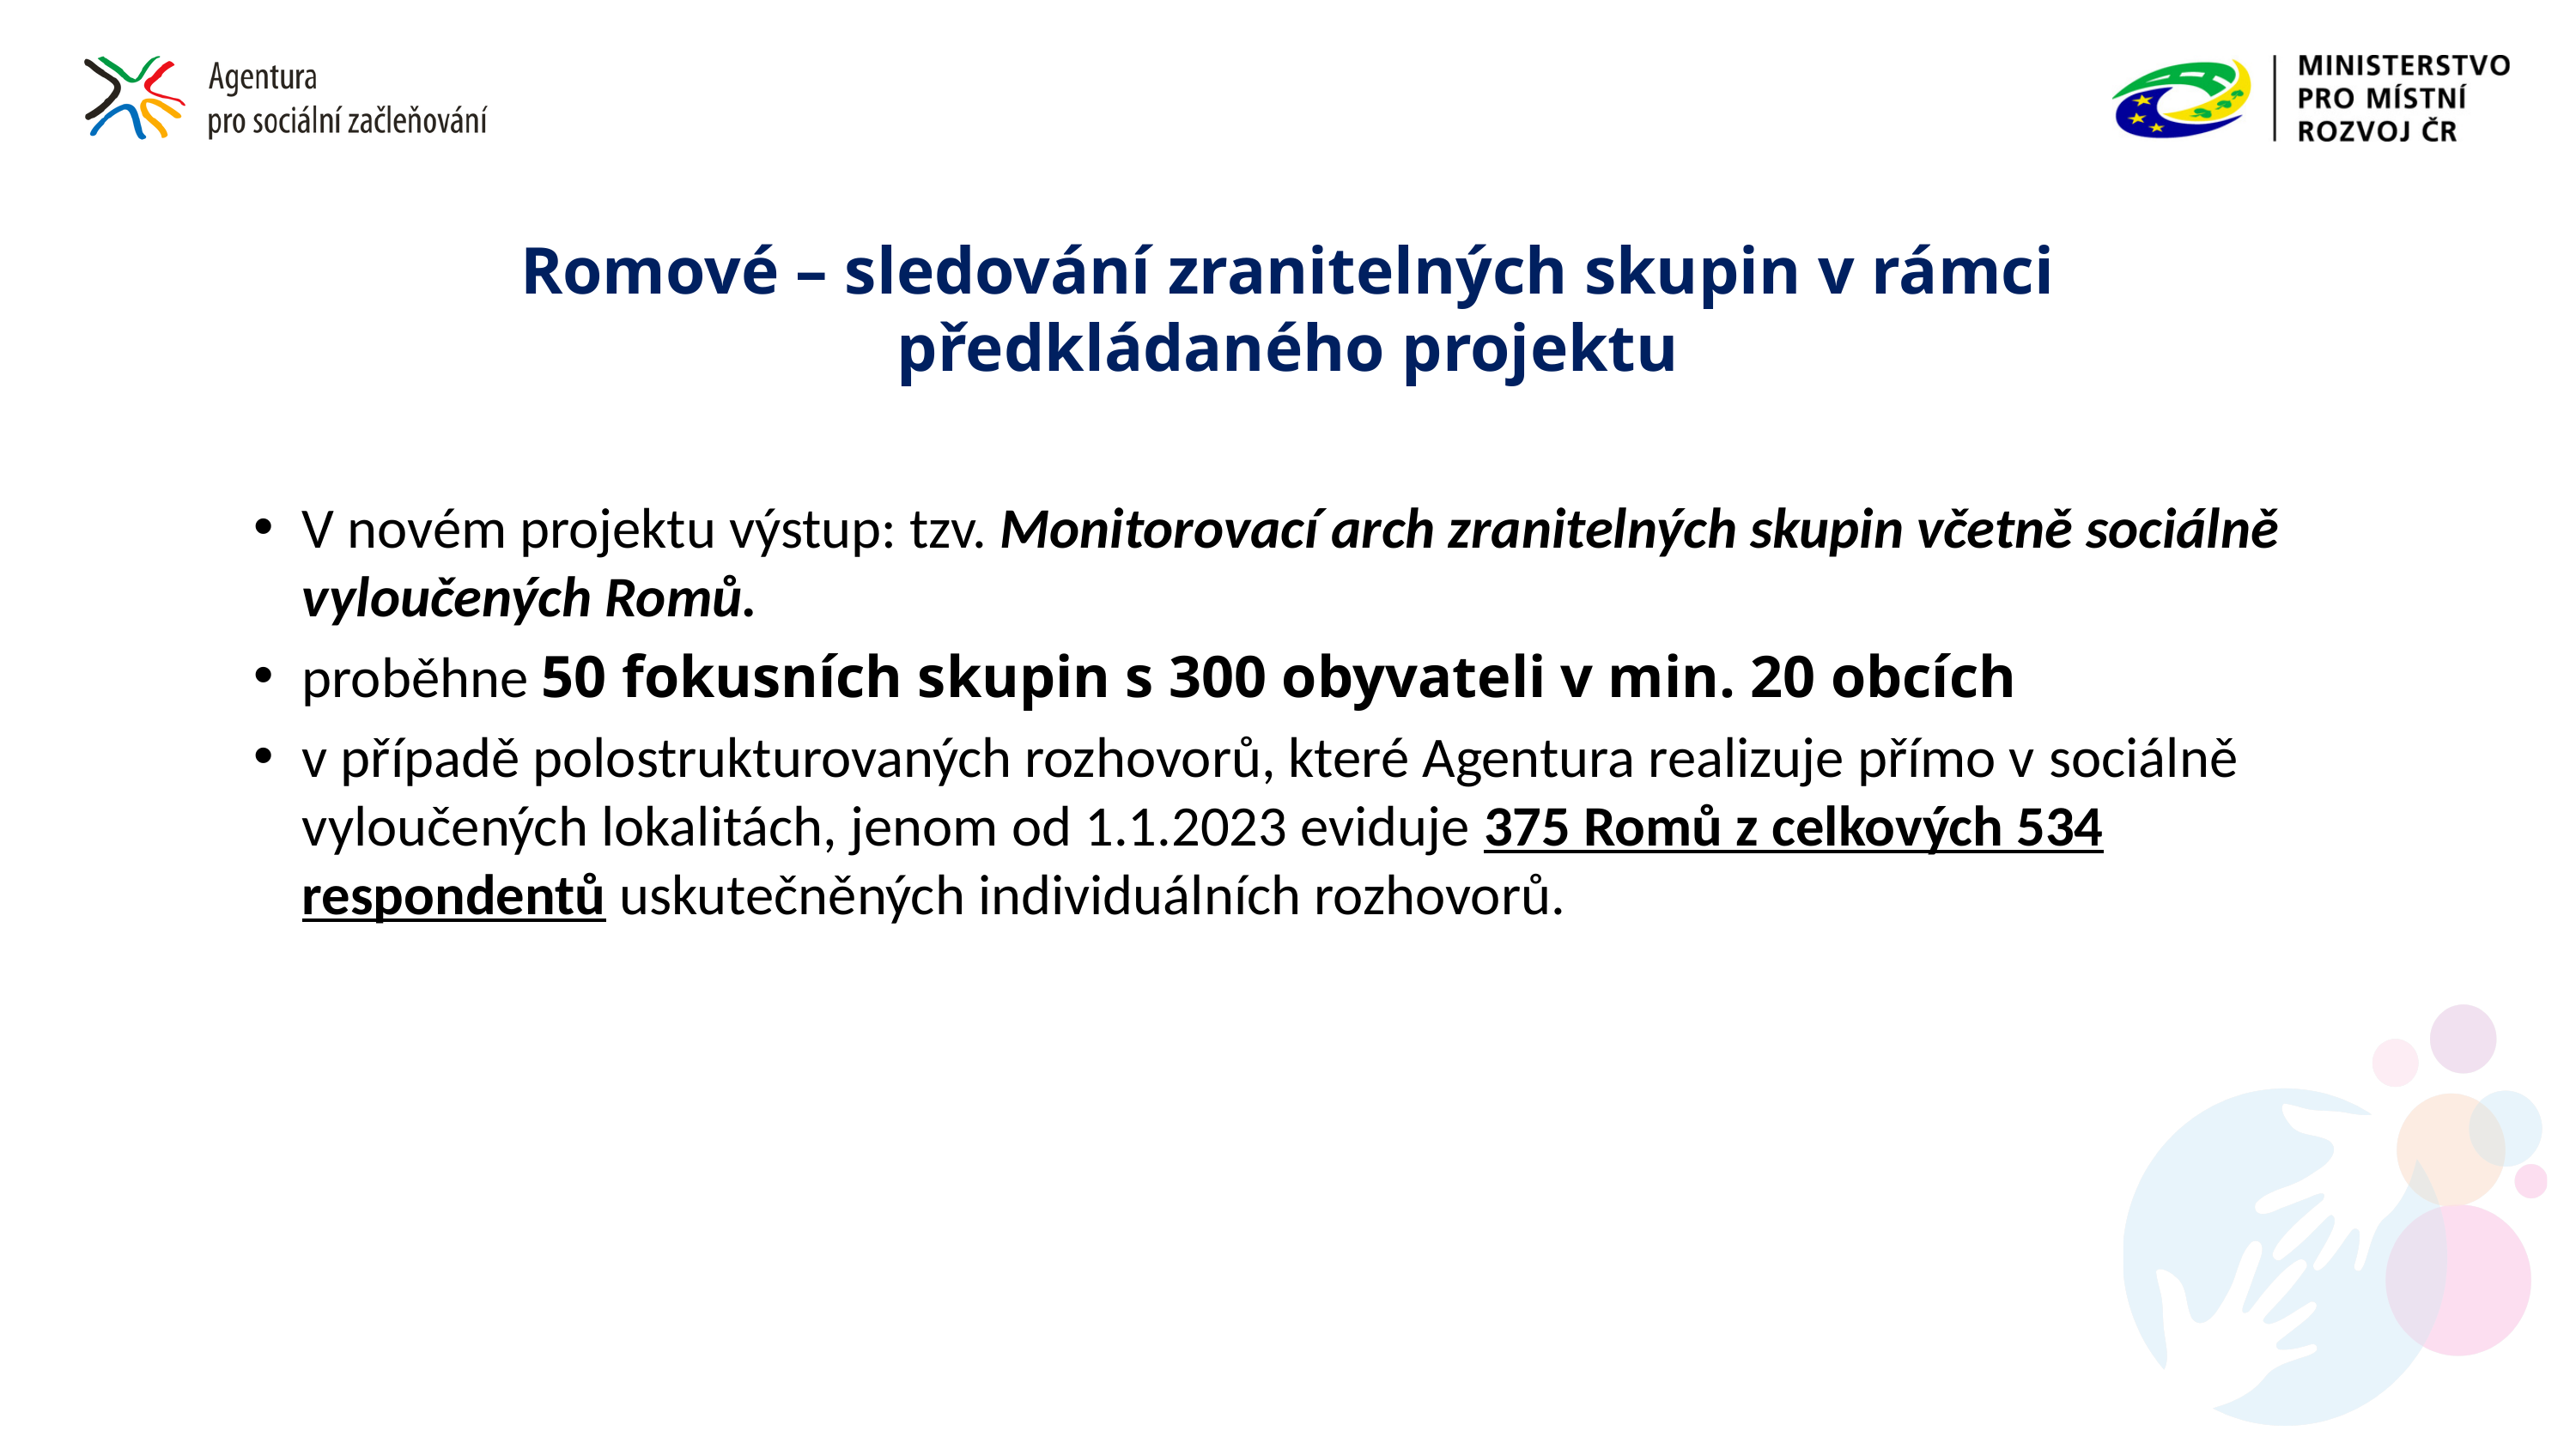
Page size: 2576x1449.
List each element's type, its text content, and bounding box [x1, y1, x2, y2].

title Romové – sledování zranitelných skupin v rámci předkládaného projektu [448, 226, 2128, 388]
picture [66, 38, 505, 159]
list V novém projektu výstup: tzv. Monitorovací arch zranitelných skupin včetně sociálně vyloučených Romů. proběhne 50 fokusních skupin s 300 obyvateli v min. 20 obcích v případě polostrukturovaných rozhovorů, které Agentura realizuje přímo v sociálně vyloučených lokalitách, jenom od 1.1.2023 eviduje 375 Romů z celkových 534 respondentů uskutečněných individuálních rozhovorů. [240, 484, 2336, 1234]
picture [2111, 55, 2510, 142]
